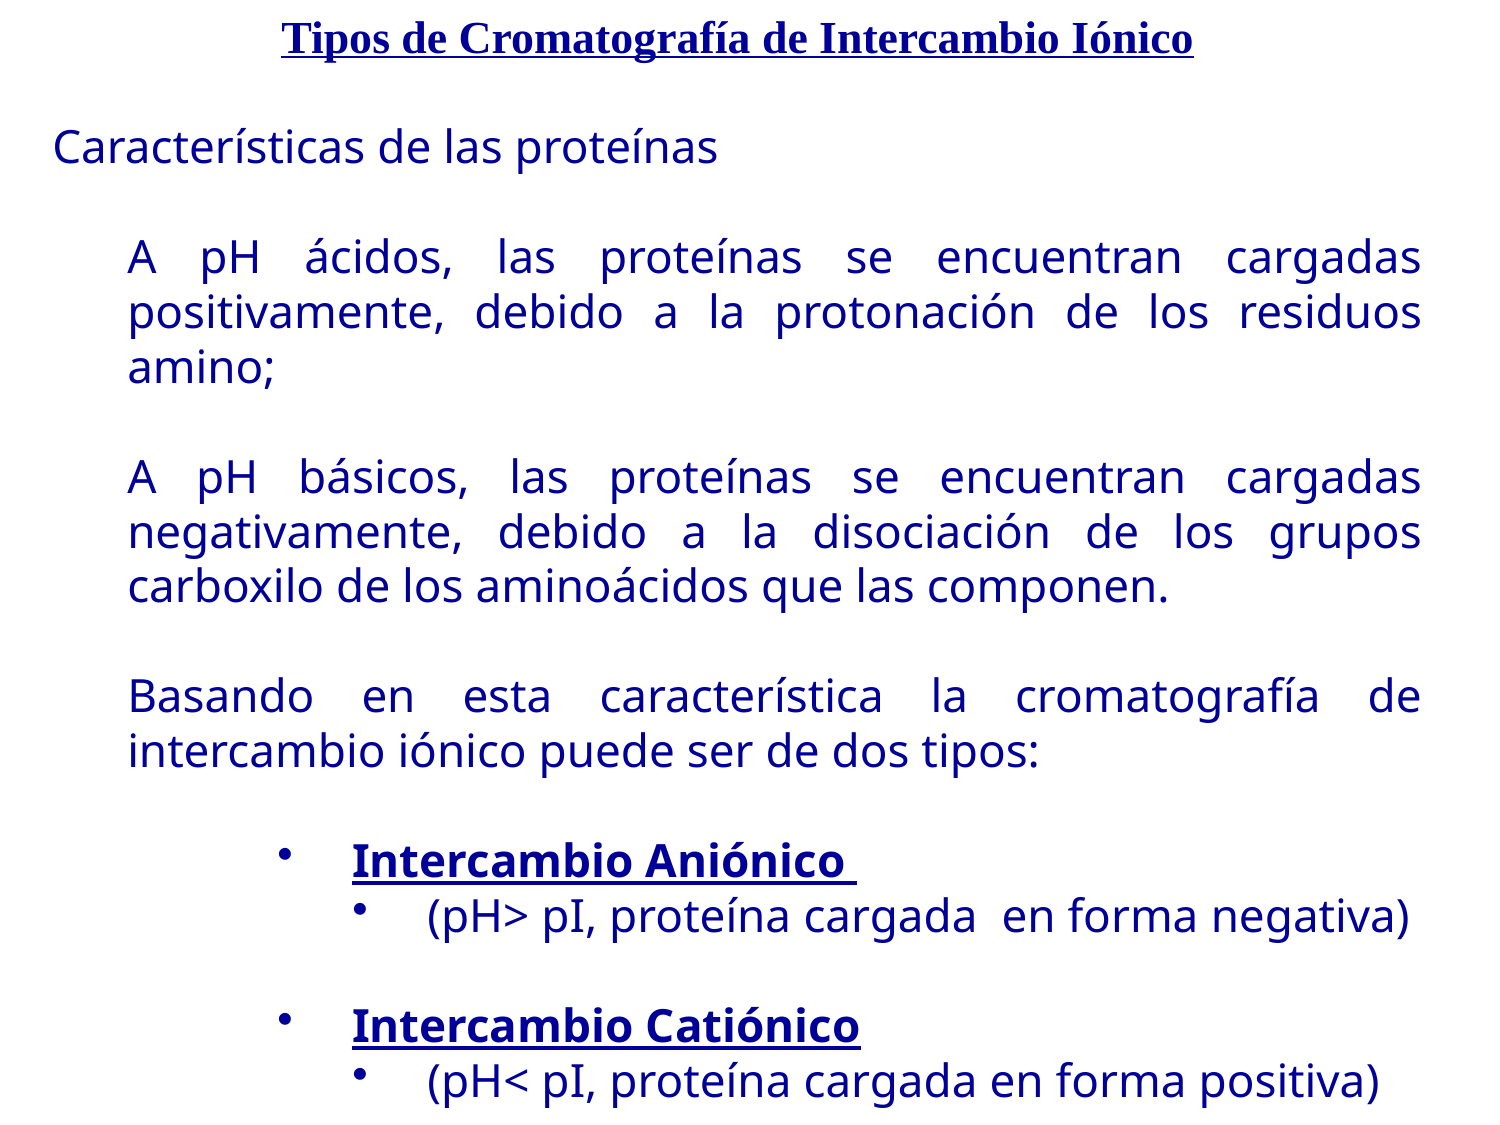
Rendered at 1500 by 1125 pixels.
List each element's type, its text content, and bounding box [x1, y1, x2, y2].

text_box Tipos de Cromatografía de Intercambio Iónico Características de las proteínas A pH ácidos, las proteínas se encuentran cargadas positivamente, debido a la protonación de los residuos amino; A pH básicos, las proteínas se encuentran cargadas negativamente, debido a la disociación de los grupos carboxilo de los aminoácidos que las componen. Basando en esta característica la cromatografía de intercambio iónico puede ser de dos tipos: Intercambio Aniónico (pH> pI, proteína cargada en forma negativa) Intercambio Catiónico (pH< pI, proteína cargada en forma positiva) [37, 0, 1438, 400]
